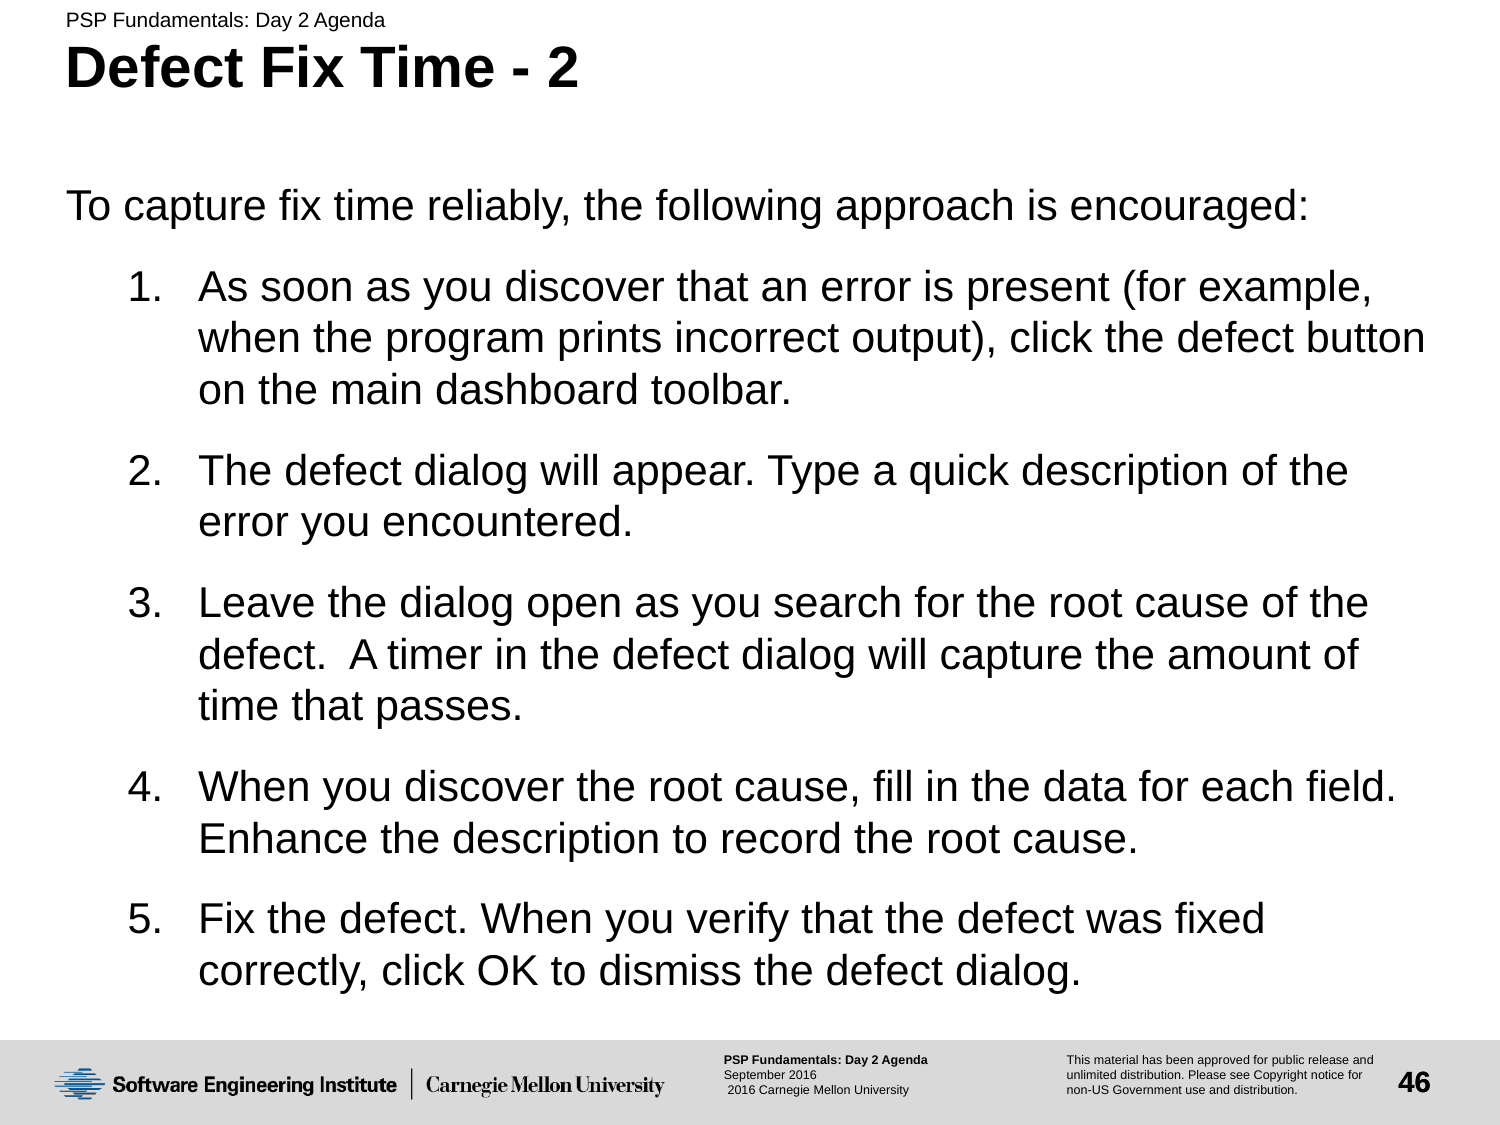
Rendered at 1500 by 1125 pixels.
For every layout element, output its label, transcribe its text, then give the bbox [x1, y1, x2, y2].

list To capture fix time reliably, the following approach is encouraged: As soon as you discover that an error is present (for example, when the program prints incorrect output), click the defect button on the main dashboard toolbar. The defect dialog will appear. Type a quick description of the error you encountered. Leave the dialog open as you search for the root cause of the defect. A timer in the defect dialog will capture the amount of time that passes. When you discover the root cause, fill in the data for each field. Enhance the description to record the root cause. Fix the defect. When you verify that the defect was fixed correctly, click OK to dismiss the defect dialog. [65, 177, 1431, 1000]
title Defect Fix Time - 2 [65, 37, 1430, 148]
picture [46, 1061, 673, 1104]
